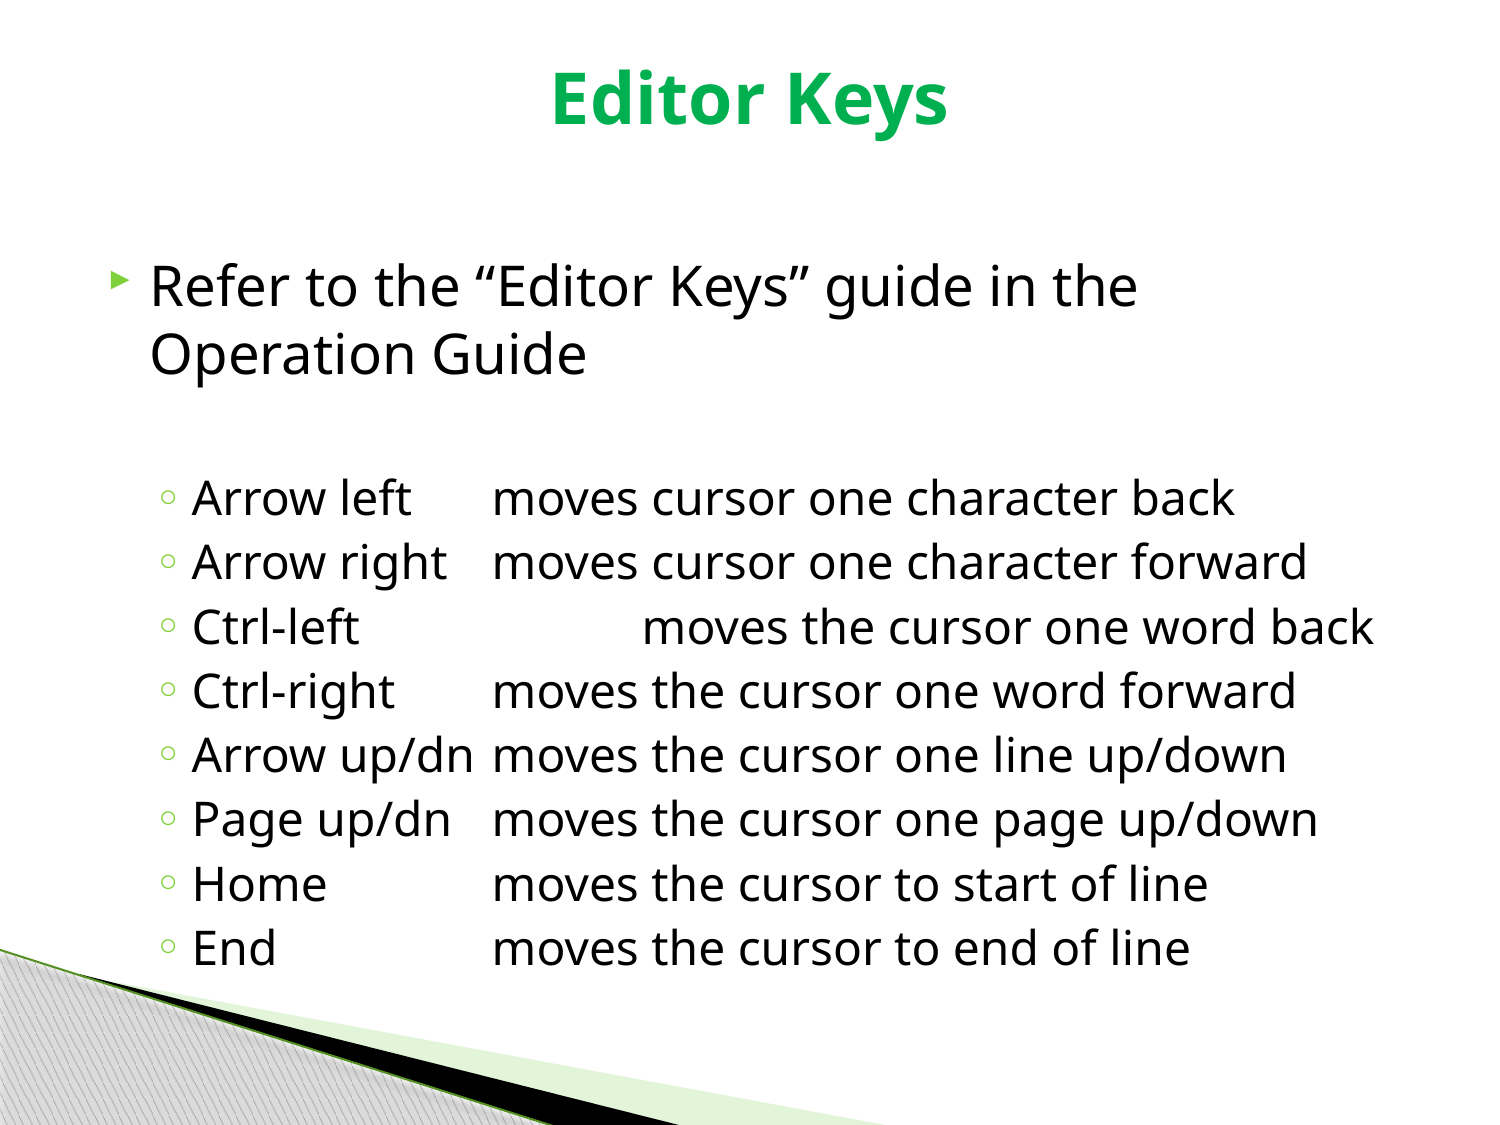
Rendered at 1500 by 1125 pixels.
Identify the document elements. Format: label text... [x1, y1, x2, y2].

list Refer to the “Editor Keys” guide in the Operation Guide Arrow left moves cursor one character back Arrow right moves cursor one character forward Ctrl-left moves the cursor one word back Ctrl-right moves the cursor one word forward Arrow up/dn moves the cursor one line up/down Page up/dn moves the cursor one page up/down Home moves the cursor to start of line End moves the cursor to end of line [75, 243, 1425, 986]
title Editor Keys [75, 45, 1425, 233]
